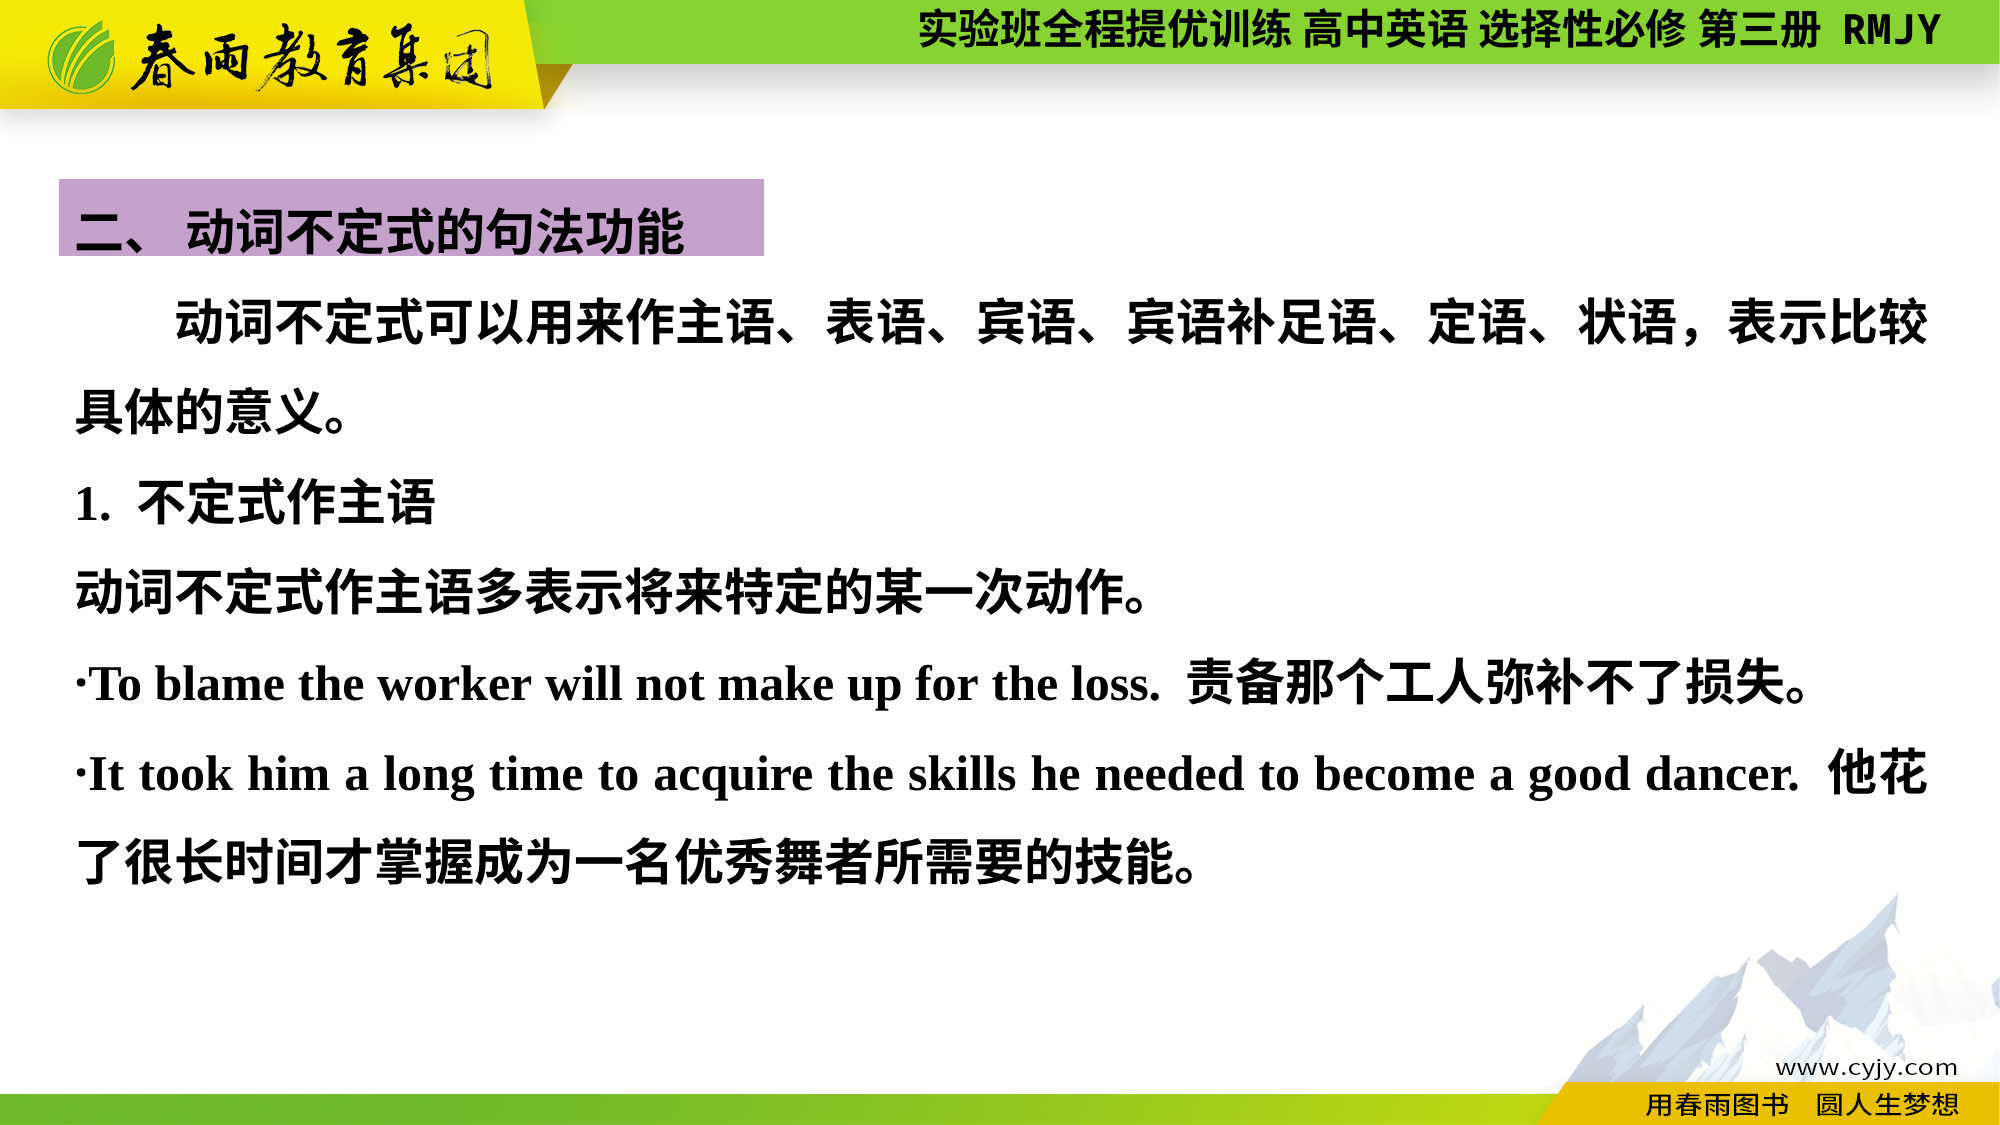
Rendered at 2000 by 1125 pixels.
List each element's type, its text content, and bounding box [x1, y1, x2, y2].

list 二、 动词不定式的句法功能 动词不定式可以用来作主语、表语、宾语、宾语补足语、定语、状语，表示比较具体的意义。 1. 不定式作主语 动词不定式作主语多表示将来特定的某一次动作。 ·To blame the worker will not make up for the loss. 责备那个工人弥补不了损失。 ·It took him a long time to acquire the skills he needed to become a good dancer. 他花了很长时间才掌握成为一名优秀舞者所需要的技能。 [59, 162, 1944, 906]
picture [0, 0, 2000, 1125]
